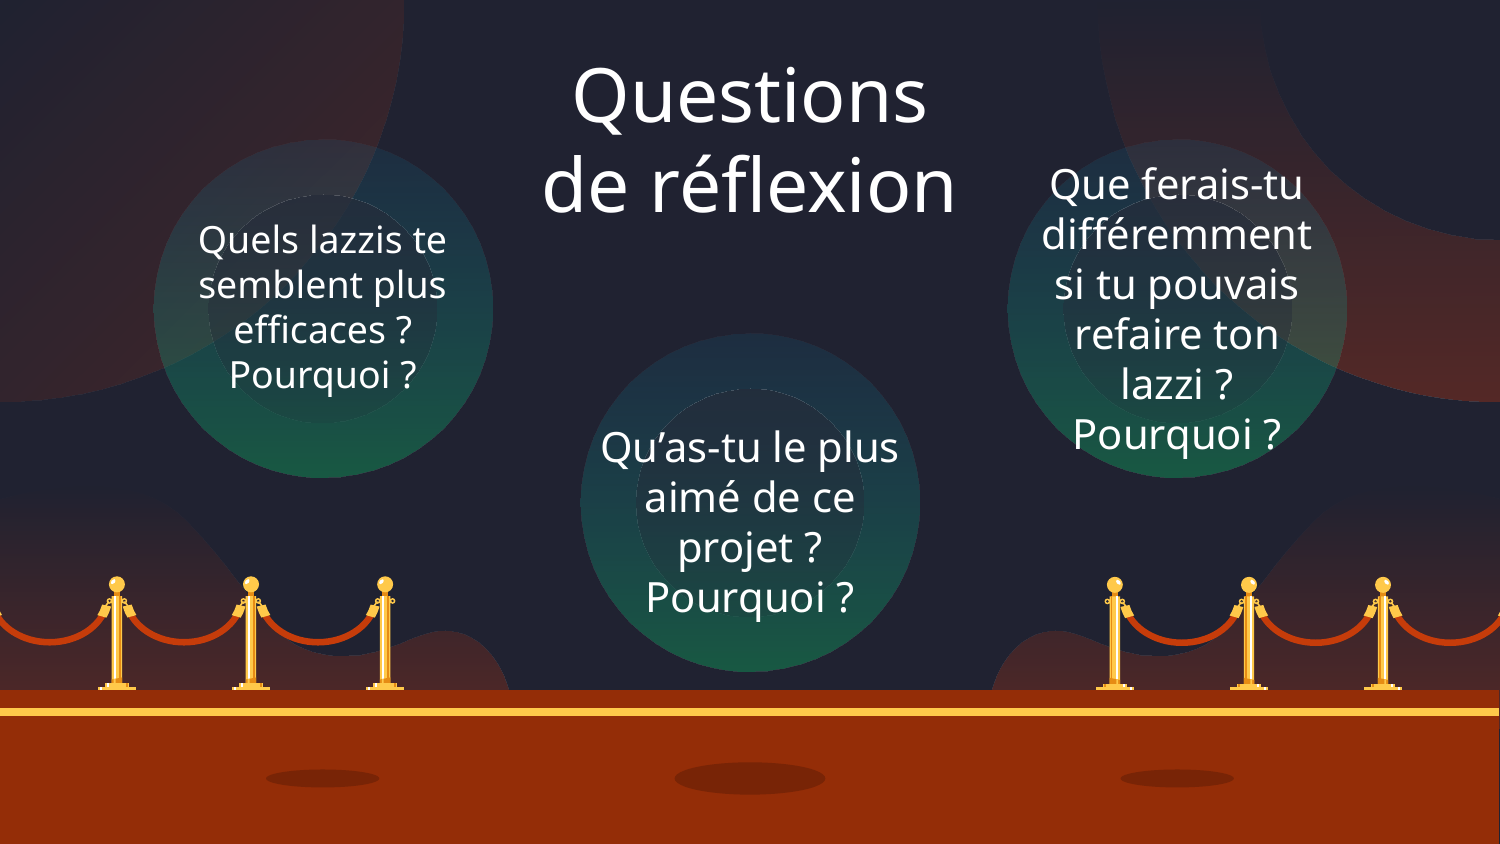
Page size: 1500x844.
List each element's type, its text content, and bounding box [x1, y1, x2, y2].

text_box [266, 769, 380, 788]
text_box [153, 138, 493, 479]
text_box [1120, 769, 1234, 788]
title Questions de réflexion [512, 43, 988, 243]
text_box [1007, 138, 1347, 479]
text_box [580, 332, 920, 673]
text_box [674, 762, 826, 795]
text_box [0, 576, 1500, 691]
